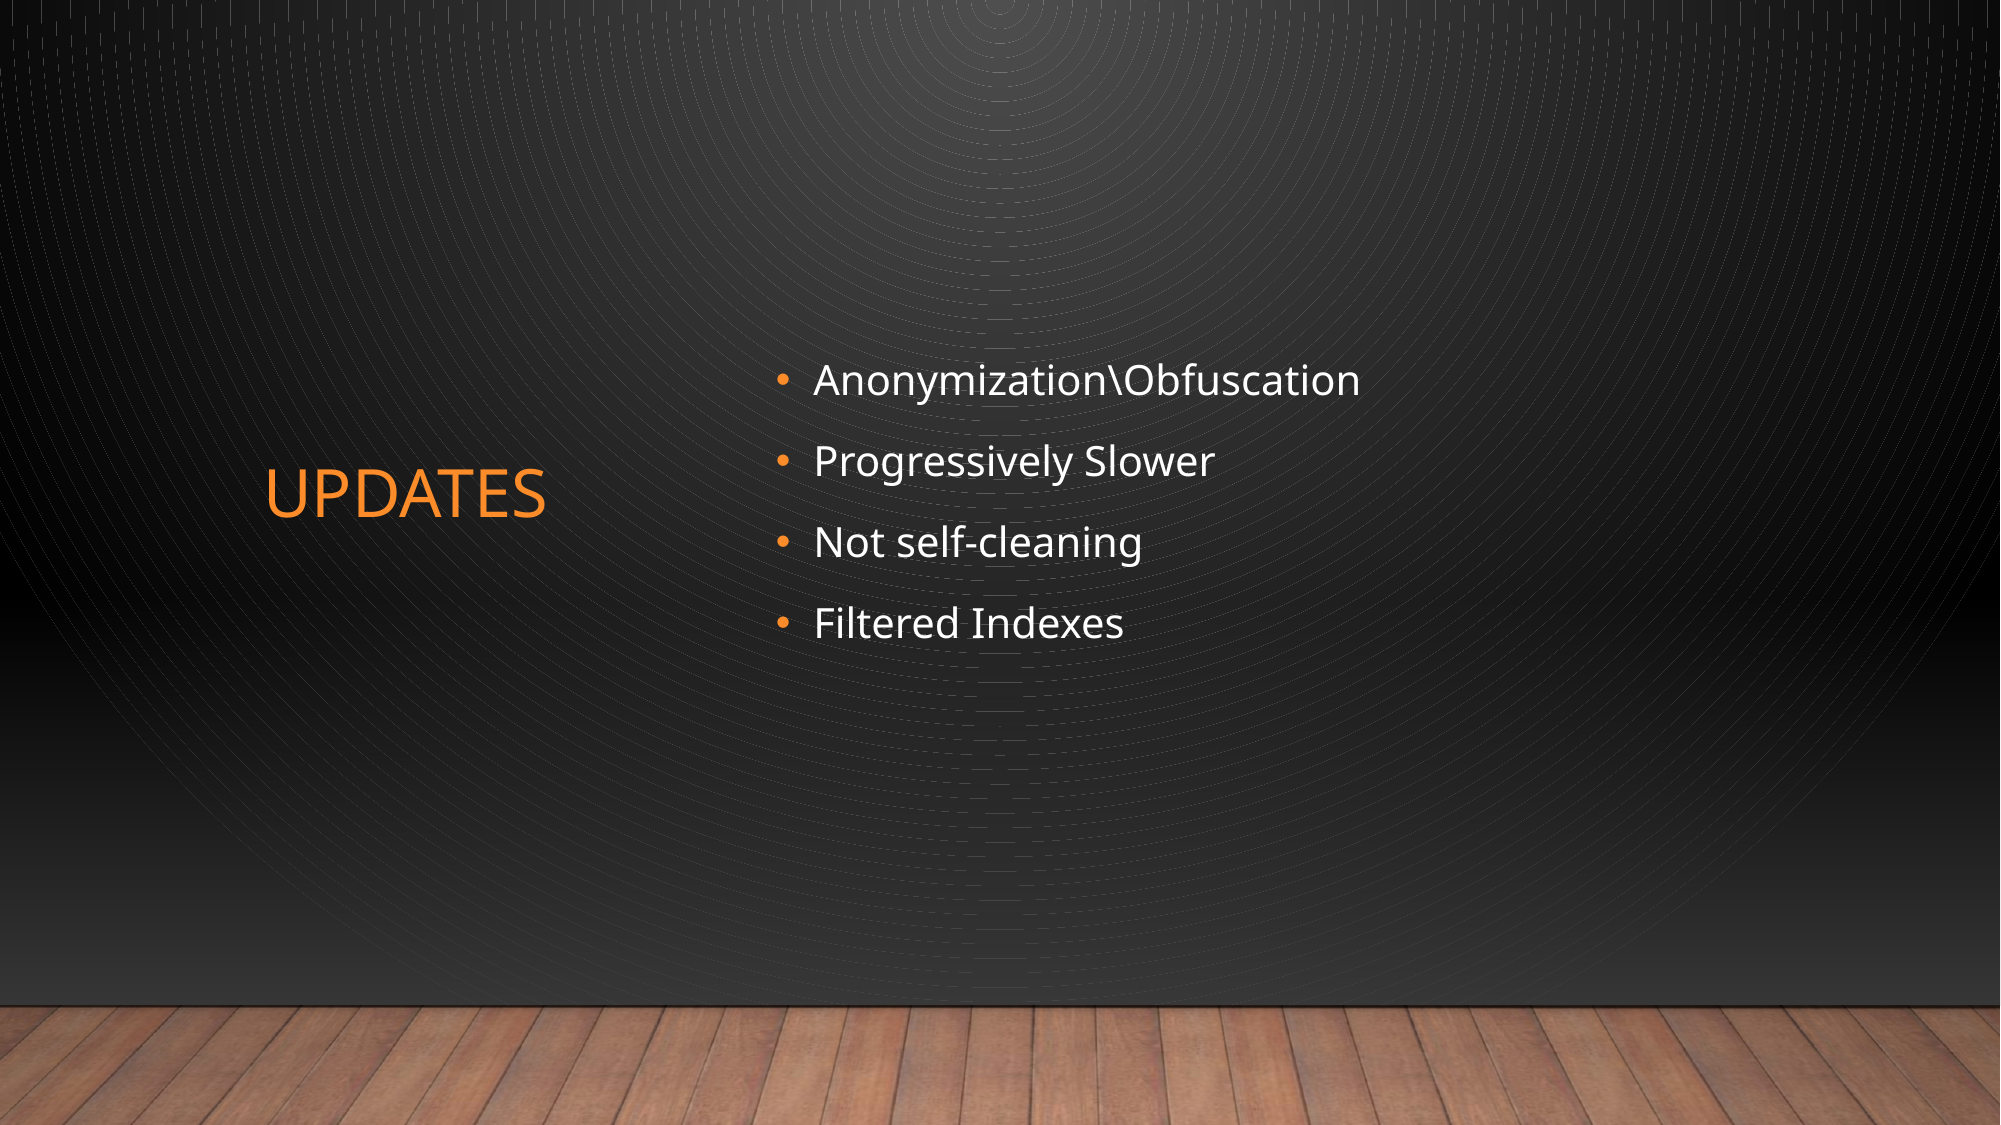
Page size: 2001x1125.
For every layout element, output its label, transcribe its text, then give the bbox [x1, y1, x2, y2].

list Anonymization\Obfuscation Progressively Slower Not self-cleaning Filtered Indexes [760, 131, 1762, 859]
picture [0, 1005, 2000, 1125]
title Updates [146, 131, 665, 859]
